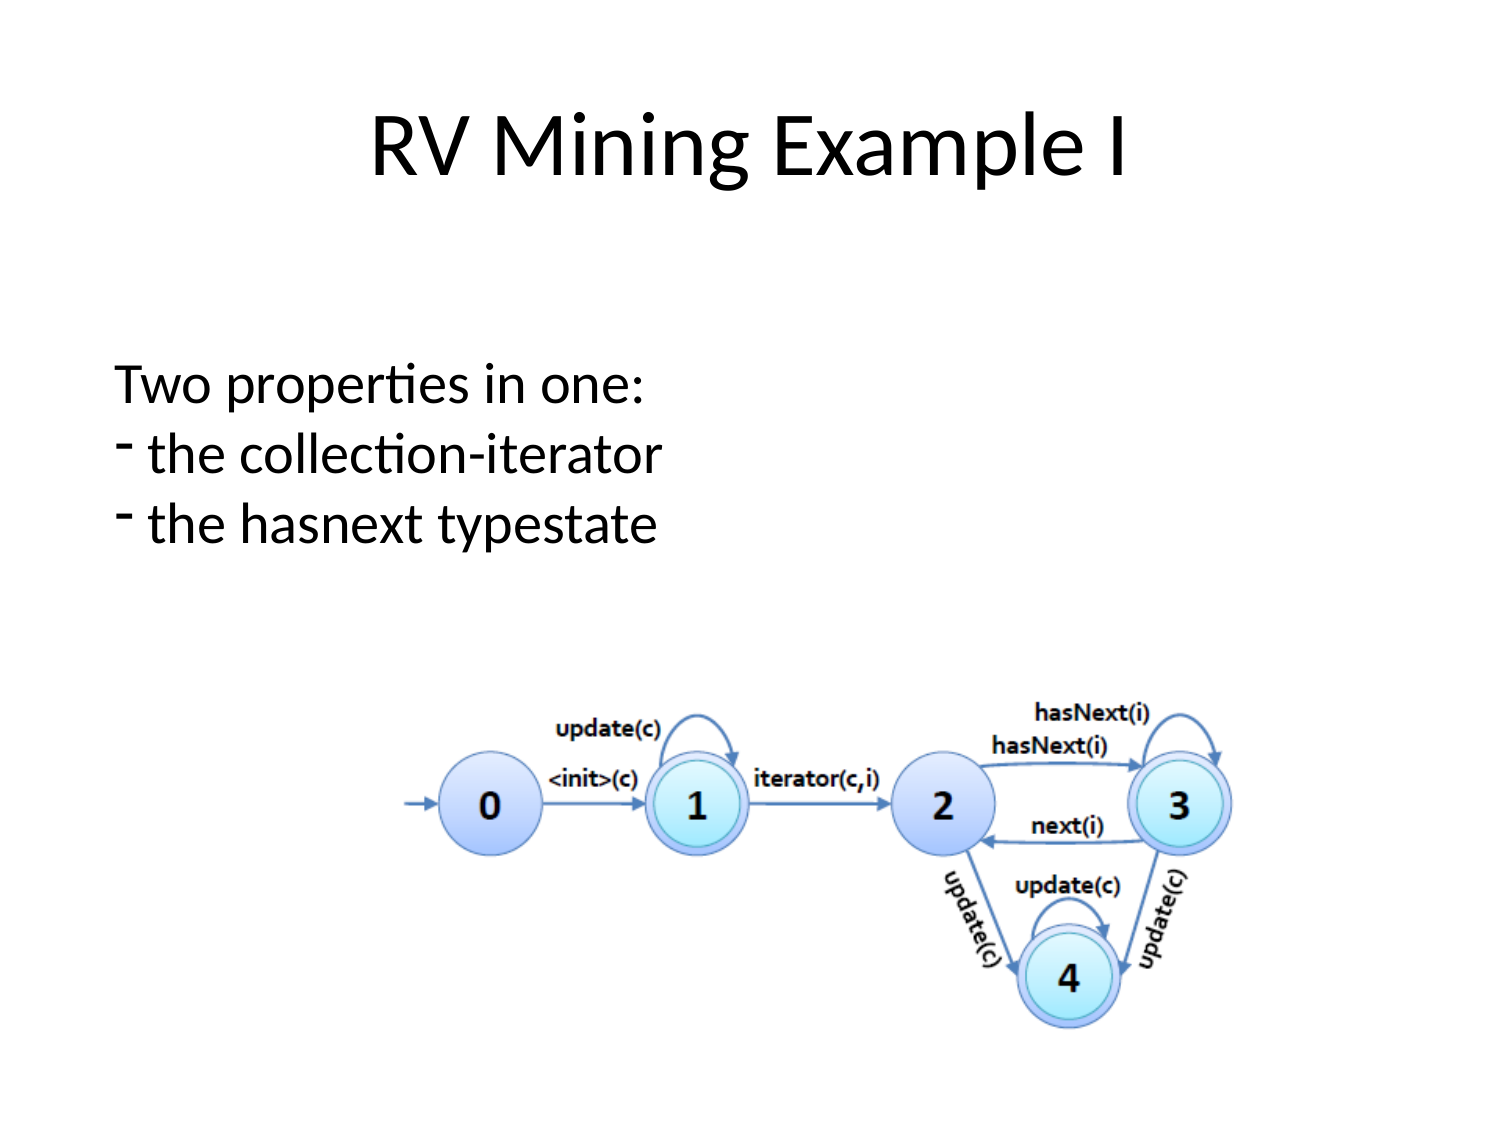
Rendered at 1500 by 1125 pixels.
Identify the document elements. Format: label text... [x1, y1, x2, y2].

text_box Two properties in one: the collection-iterator the hasnext typestate [99, 337, 685, 563]
title RV Mining Example I [75, 45, 1425, 233]
picture [387, 674, 1265, 1052]
